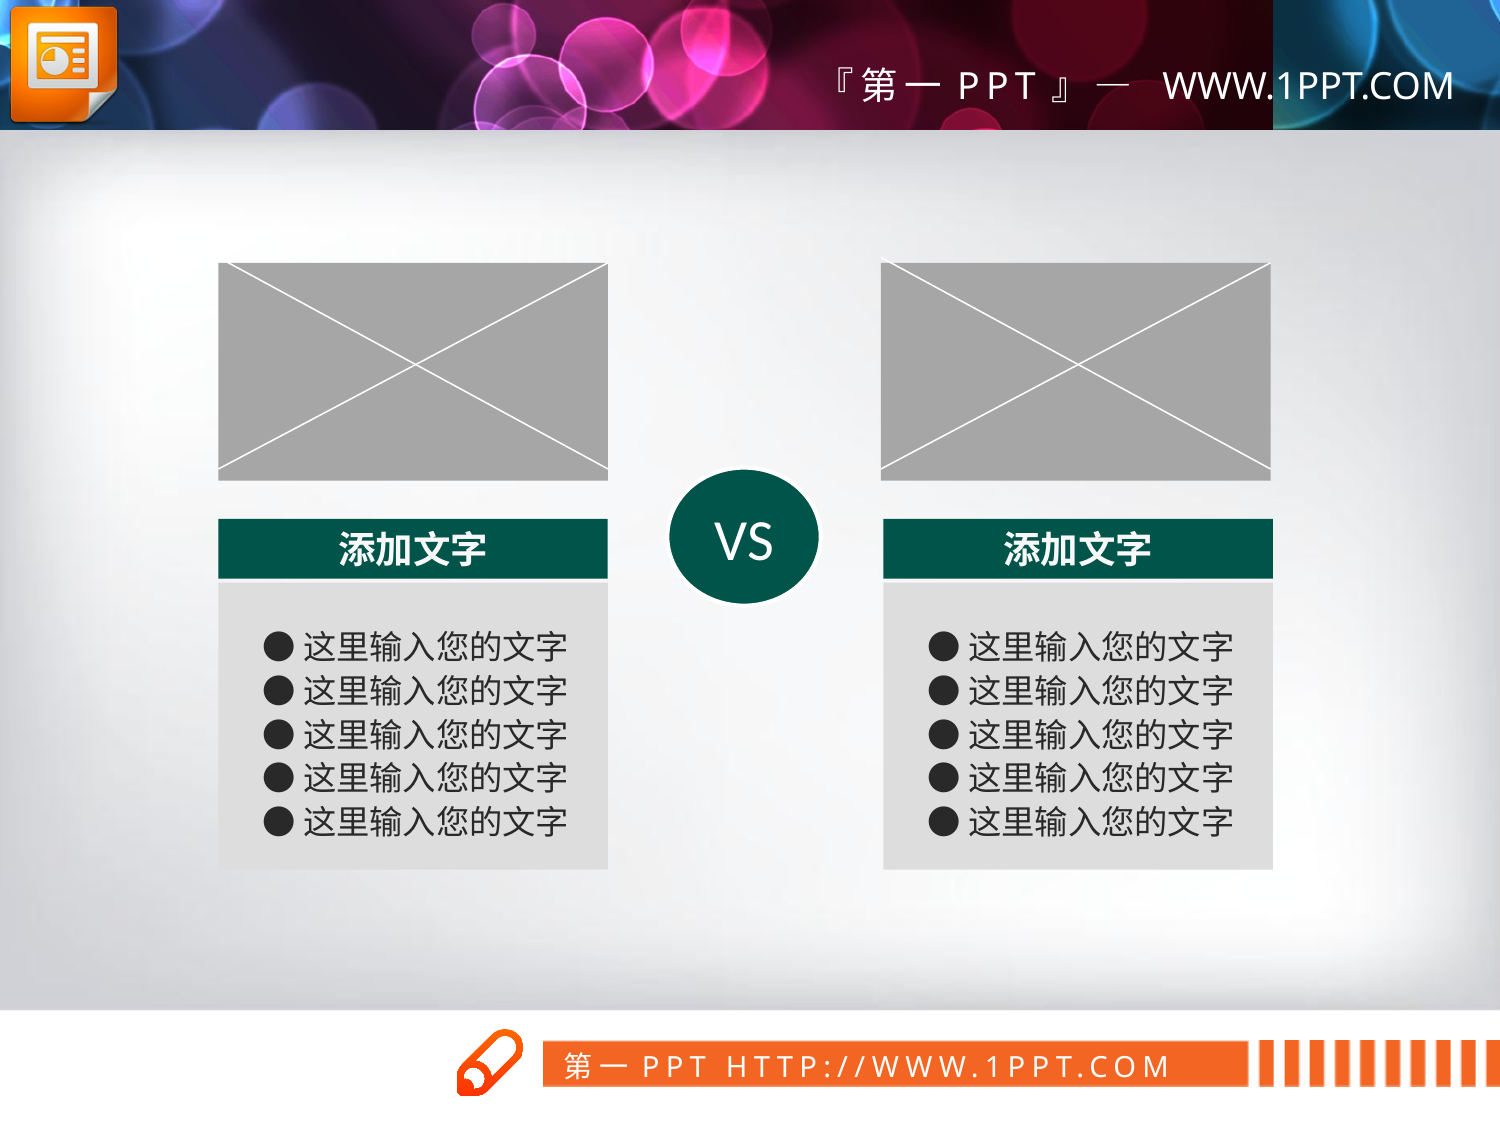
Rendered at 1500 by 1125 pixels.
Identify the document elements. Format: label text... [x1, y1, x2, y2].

text_box VS [665, 465, 823, 608]
text_box ●这里输入您的文字 ●这里输入您的文字 ●这里输入您的文字 ●这里输入您的文字 ●这里输入您的文字 [912, 614, 1251, 849]
text_box [883, 582, 1273, 870]
picture [543, 1040, 1500, 1087]
text_box [218, 582, 608, 870]
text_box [218, 257, 609, 481]
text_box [880, 257, 1271, 481]
text_box ●这里输入您的文字 ●这里输入您的文字 ●这里输入您的文字 ●这里输入您的文字 ●这里输入您的文字 [247, 614, 586, 849]
text_box 添加文字 [218, 518, 608, 579]
text_box 添加文字 [883, 518, 1273, 579]
picture [0, 0, 1500, 1012]
